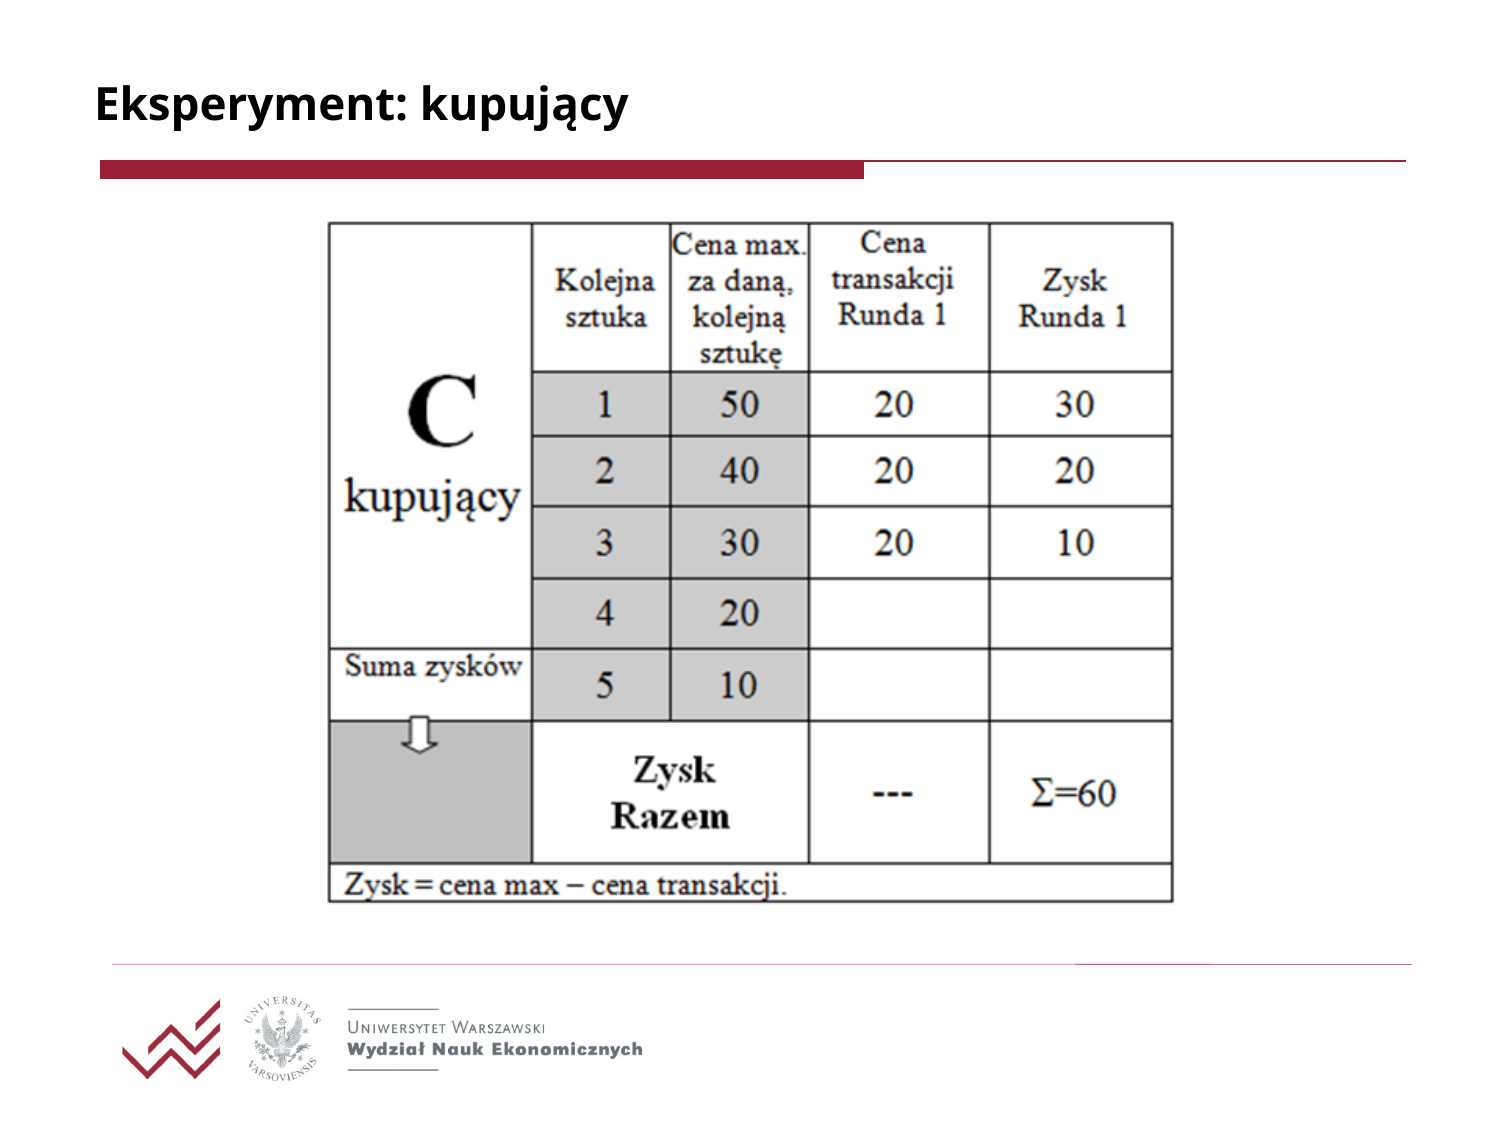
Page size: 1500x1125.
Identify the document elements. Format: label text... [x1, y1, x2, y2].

title Eksperyment: kupujący [93, 42, 1406, 162]
picture [317, 211, 1183, 914]
picture [75, 952, 688, 1125]
